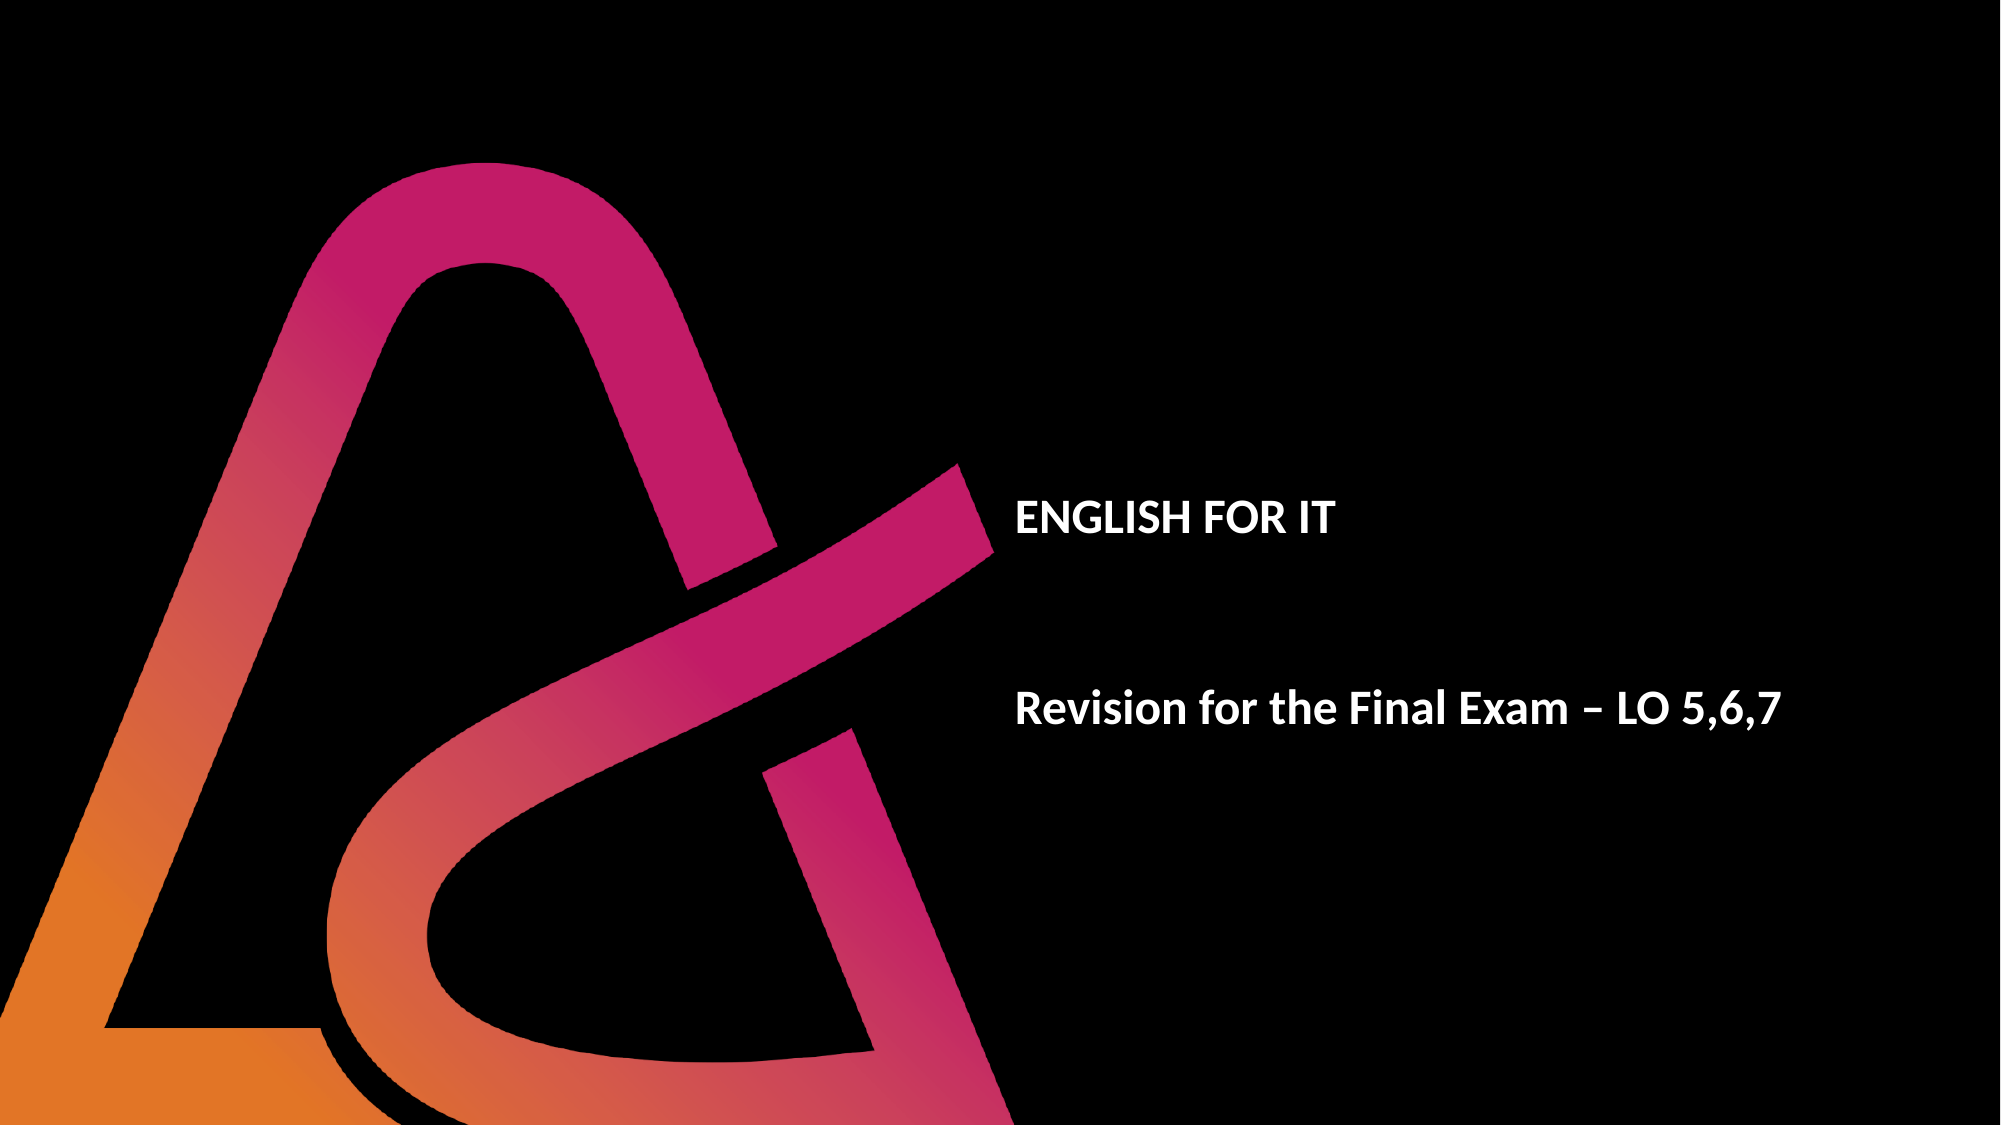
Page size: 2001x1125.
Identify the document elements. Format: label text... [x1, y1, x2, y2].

title ENGLISH FOR IT Revision for the Final Exam – LO 5,6,7 [999, 382, 1807, 892]
picture [0, 143, 1015, 1125]
